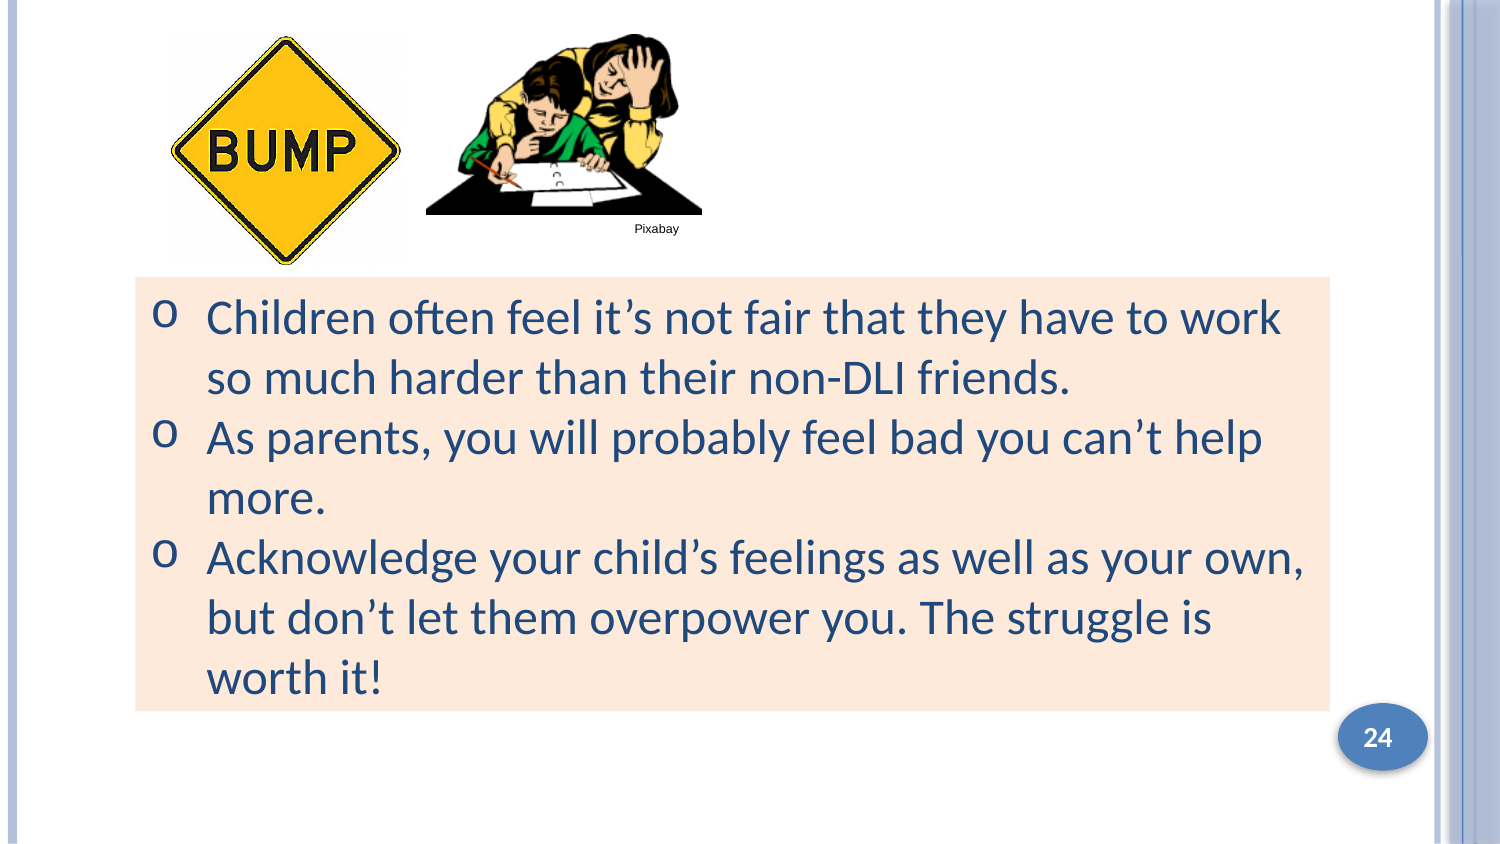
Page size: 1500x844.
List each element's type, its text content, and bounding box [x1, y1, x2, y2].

slide_number 24 [1333, 703, 1424, 768]
list In 5th grade, when the content becomes much more complex and difficult, your child might get very discouraged and you may feel helpless, especially if you don’t speak the language of instruction. [135, 310, 1350, 715]
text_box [171, 34, 402, 265]
text_box Children often feel it’s not fair that they have to work so much harder than their non-DLI friends. As parents, you will probably feel bad you can’t help more. Acknowledge your child’s feelings as well as your own, but don’t let them overpower you. The struggle is worth it! [135, 276, 1330, 712]
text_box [425, 34, 703, 245]
